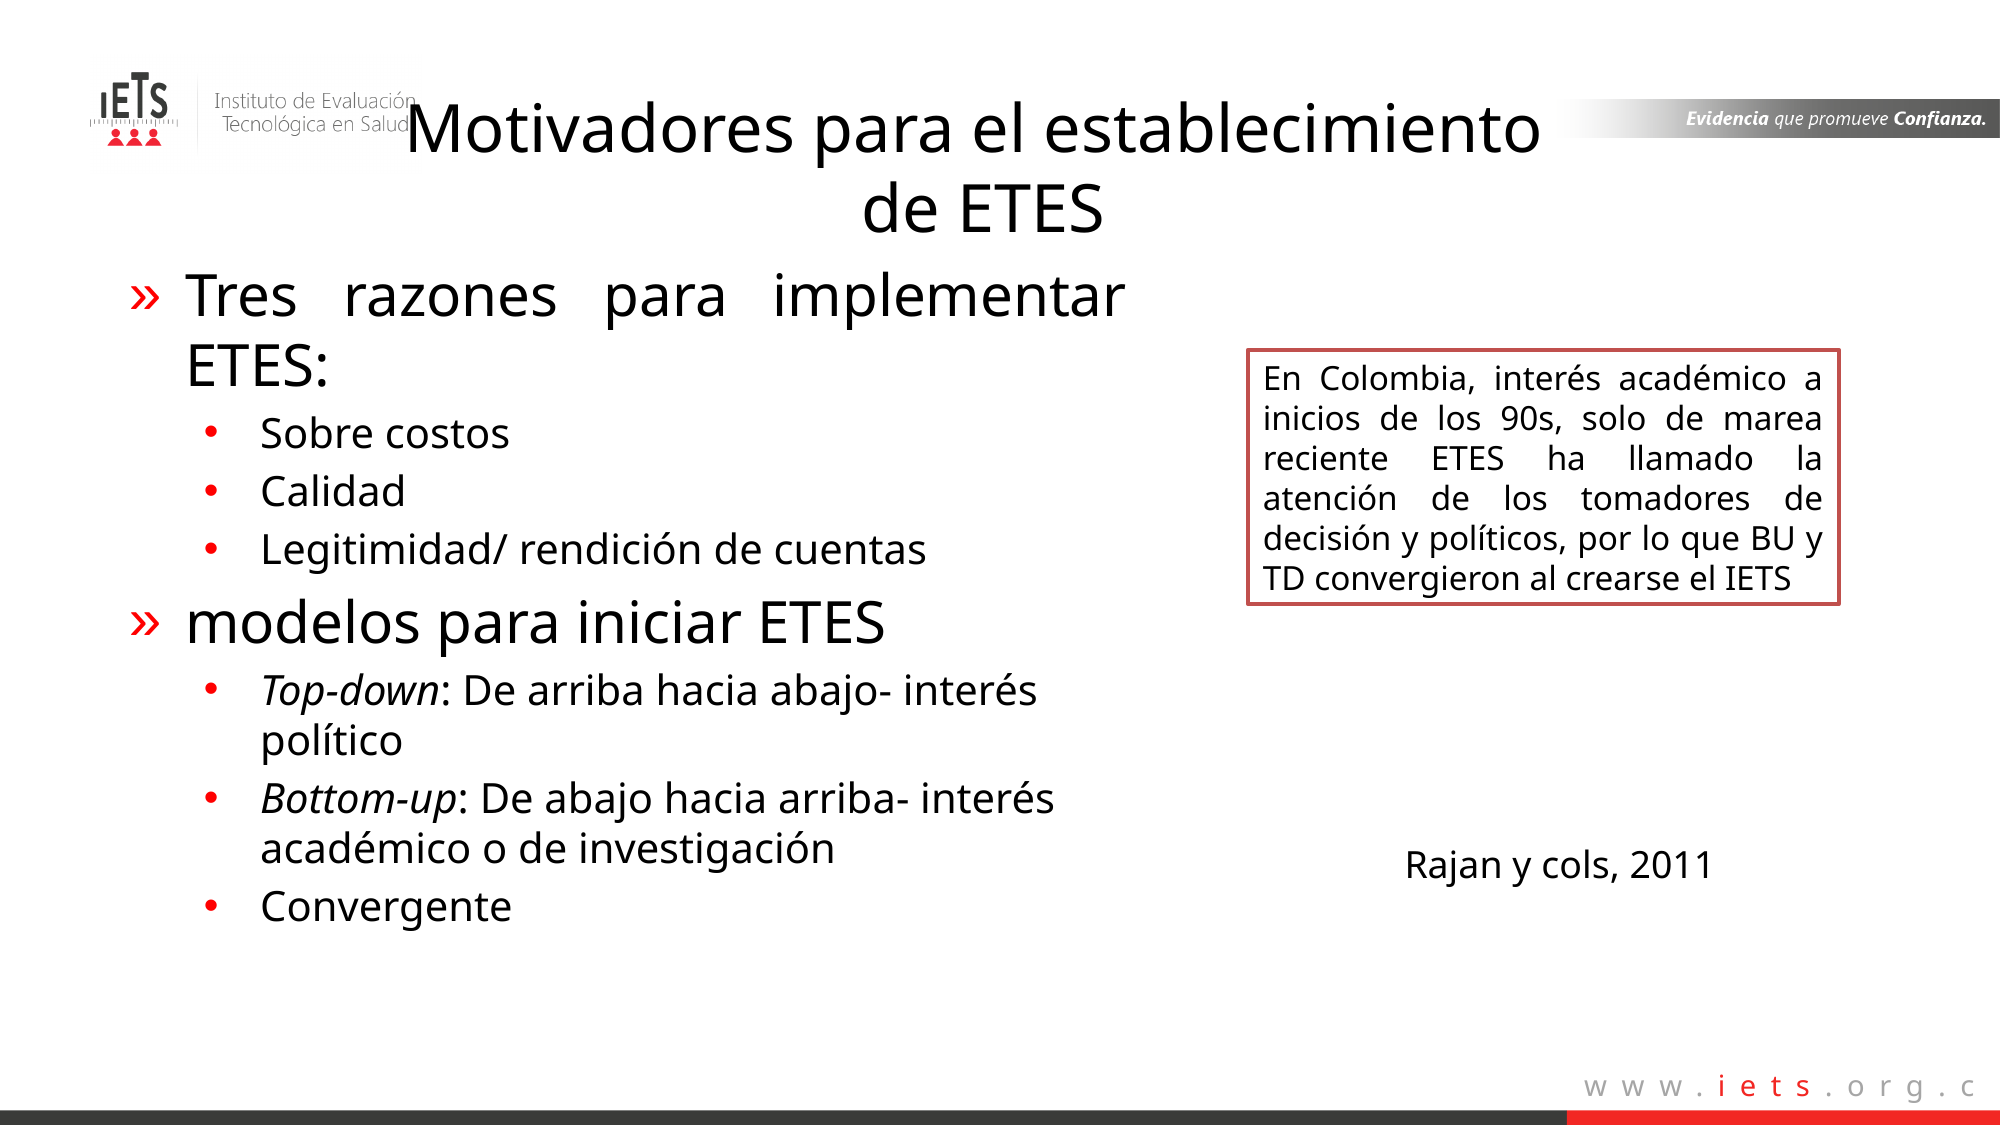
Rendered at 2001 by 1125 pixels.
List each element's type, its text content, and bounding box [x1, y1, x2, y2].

picture [90, 54, 422, 174]
text_box Rajan y cols, 2011 [1389, 834, 1733, 894]
text_box Motivadores para el establecimiento de ETES [291, 78, 1676, 290]
picture [1676, 99, 2000, 138]
text_box En Colombia, interés académico a inicios de los 90s, solo de marea reciente ETES ha llamado la atención de los tomadores de decisión y políticos, por lo que BU y TD convergieron al crearse el IETS [1246, 348, 1841, 606]
list Tres razones para implementar ETES: Sobre costos Calidad Legitimidad/ rendición de cuentas modelos para iniciar ETES Top-down: De arriba hacia abajo- interés político Bottom-up: De abajo hacia arriba- interés académico o de investigación Convergente [114, 250, 1142, 953]
